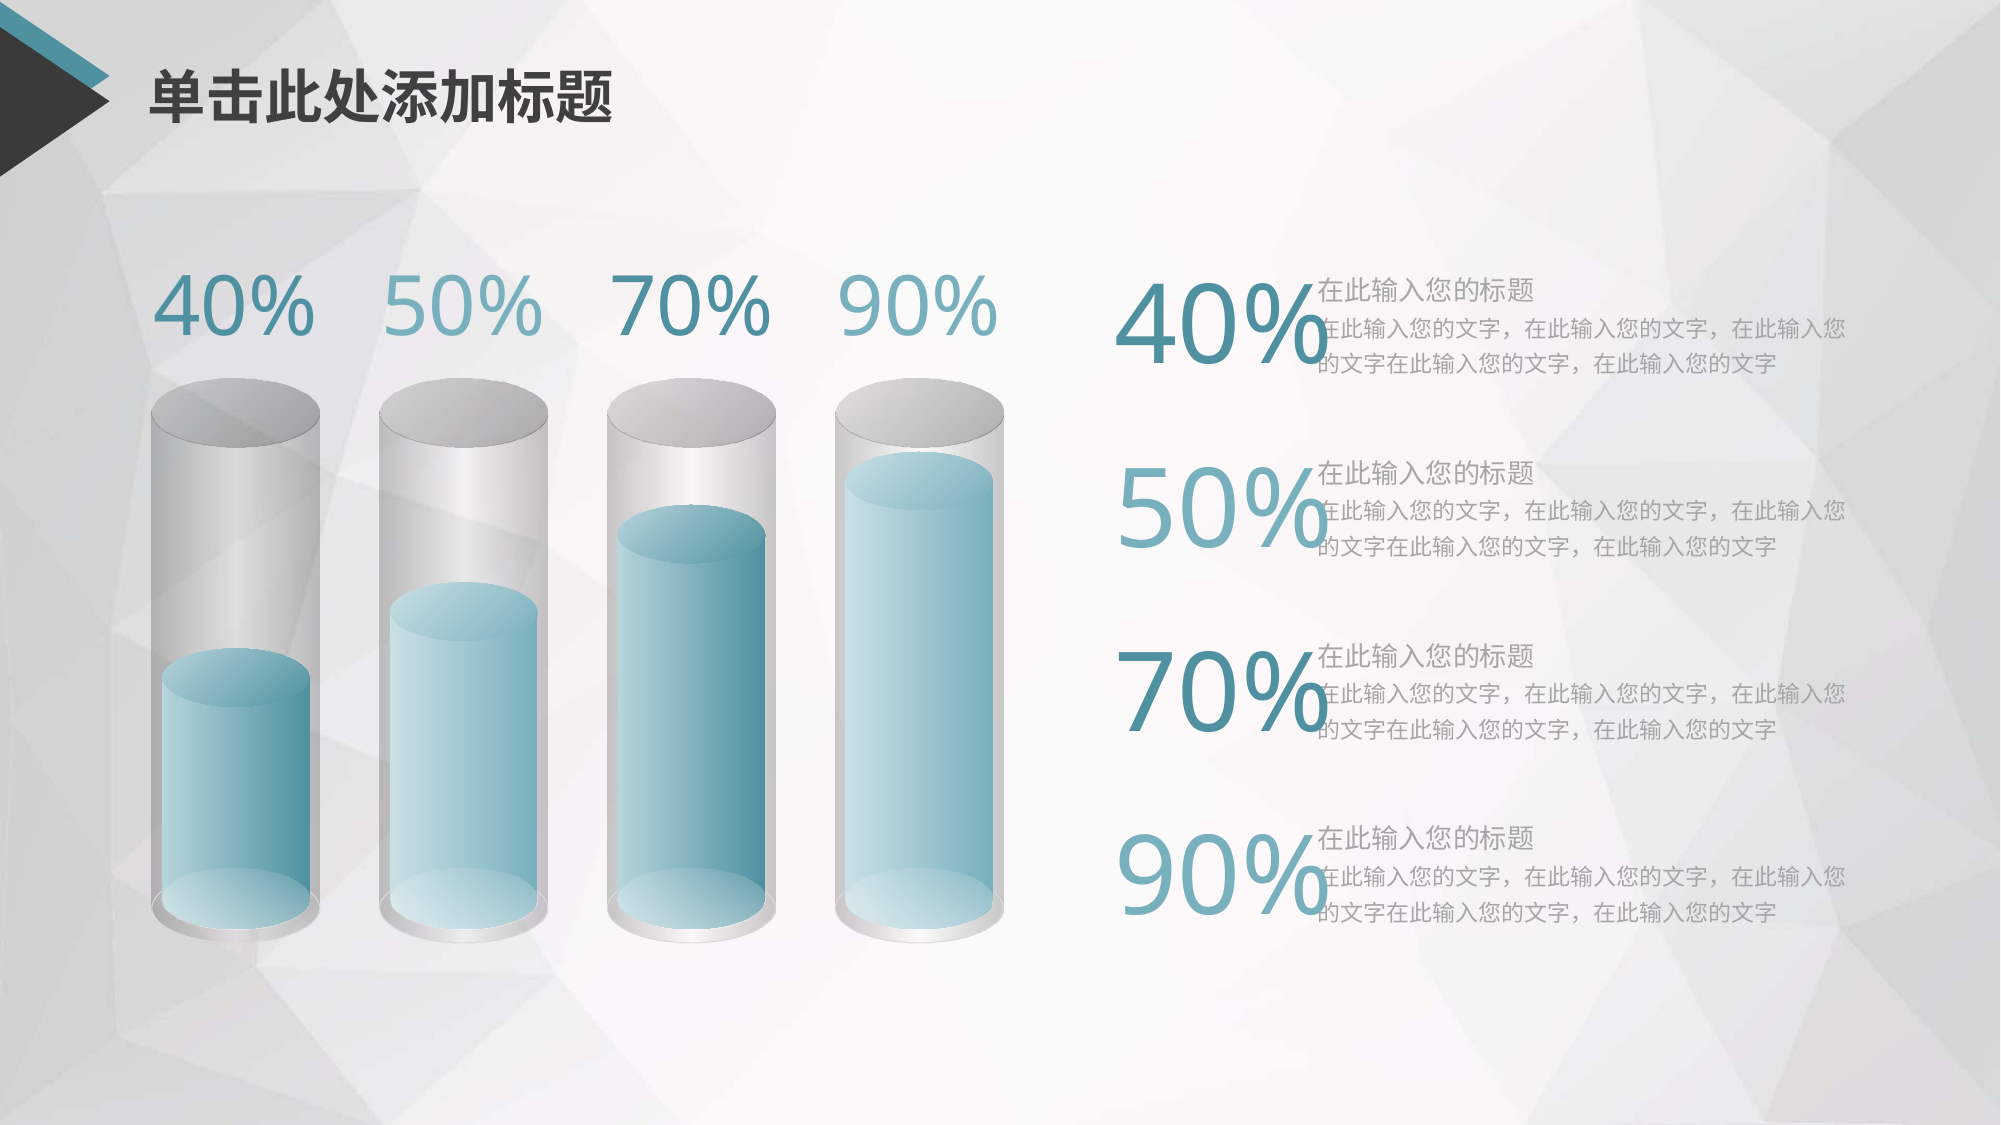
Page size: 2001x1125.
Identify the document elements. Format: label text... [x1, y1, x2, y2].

text_box 40% [133, 241, 338, 362]
text_box 在此输入您的标题 在此输入您的文字，在此输入您的文字，在此输入您的文字在此输入您的文字，在此输入您的文字 [1353, 253, 1882, 388]
picture [0, 0, 2001, 1125]
title 单击此处添加标题 [132, 50, 925, 149]
text_box 50% [1094, 427, 1353, 580]
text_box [151, 377, 320, 943]
text_box 70% [1094, 610, 1353, 763]
text_box 50% [361, 241, 566, 362]
text_box 70% [589, 241, 794, 362]
text_box 90% [1094, 794, 1353, 947]
text_box 在此输入您的标题 在此输入您的文字，在此输入您的文字，在此输入您的文字在此输入您的文字，在此输入您的文字 [1353, 436, 1882, 571]
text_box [845, 451, 993, 930]
text_box 90% [816, 241, 1022, 362]
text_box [389, 582, 538, 930]
text_box 在此输入您的标题 在此输入您的文字，在此输入您的文字，在此输入您的文字在此输入您的文字，在此输入您的文字 [1353, 802, 1882, 936]
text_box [617, 504, 766, 930]
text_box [607, 377, 776, 943]
text_box 40% [1094, 243, 1353, 396]
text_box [835, 377, 1003, 943]
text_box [379, 377, 548, 943]
text_box 在此输入您的标题 在此输入您的文字，在此输入您的文字，在此输入您的文字在此输入您的文字，在此输入您的文字 [1353, 619, 1882, 753]
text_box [161, 648, 310, 930]
